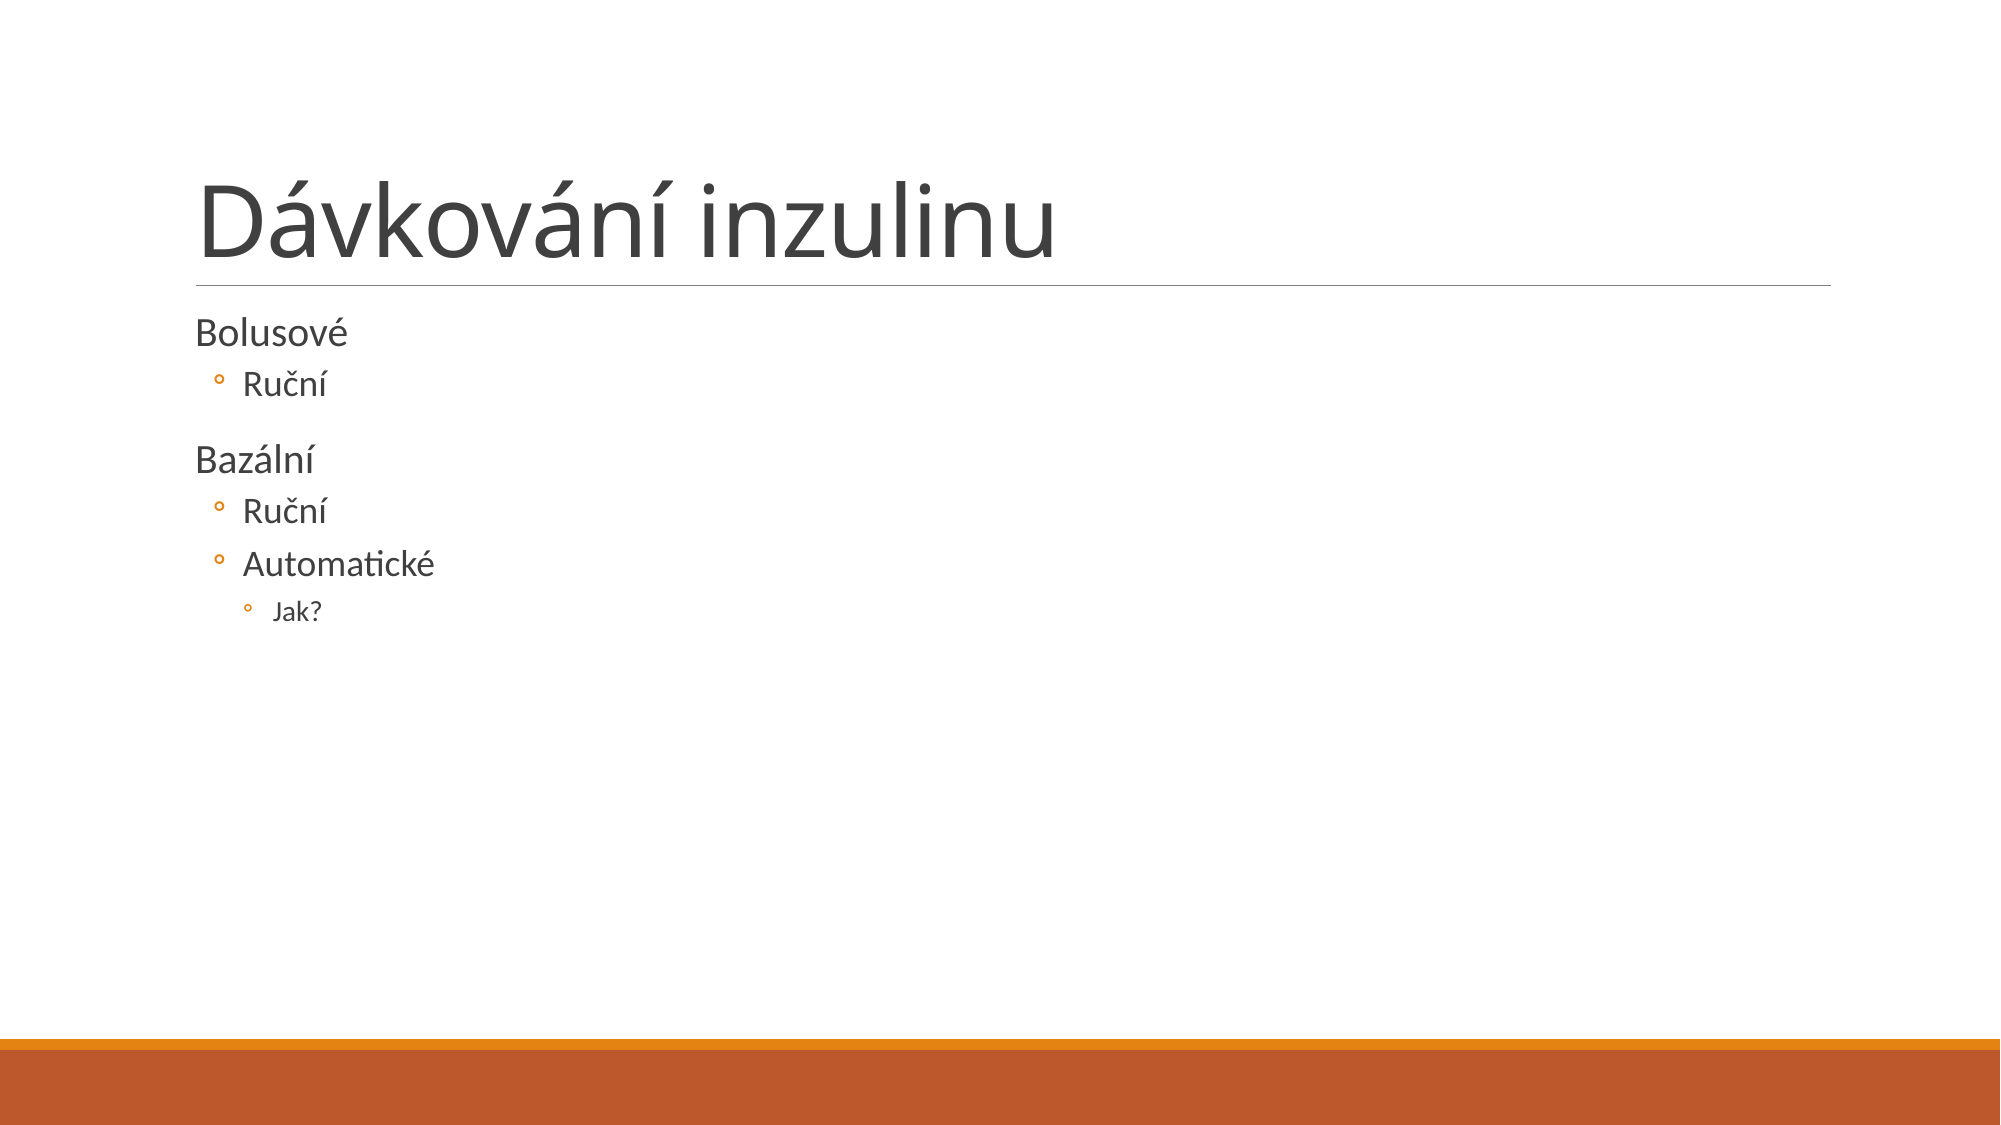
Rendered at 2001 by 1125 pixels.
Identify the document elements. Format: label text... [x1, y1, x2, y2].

list Bolusové Ruční Bazální Ruční Automatické Jak? [180, 302, 1830, 963]
title Dávkování inzulinu [180, 47, 1830, 285]
